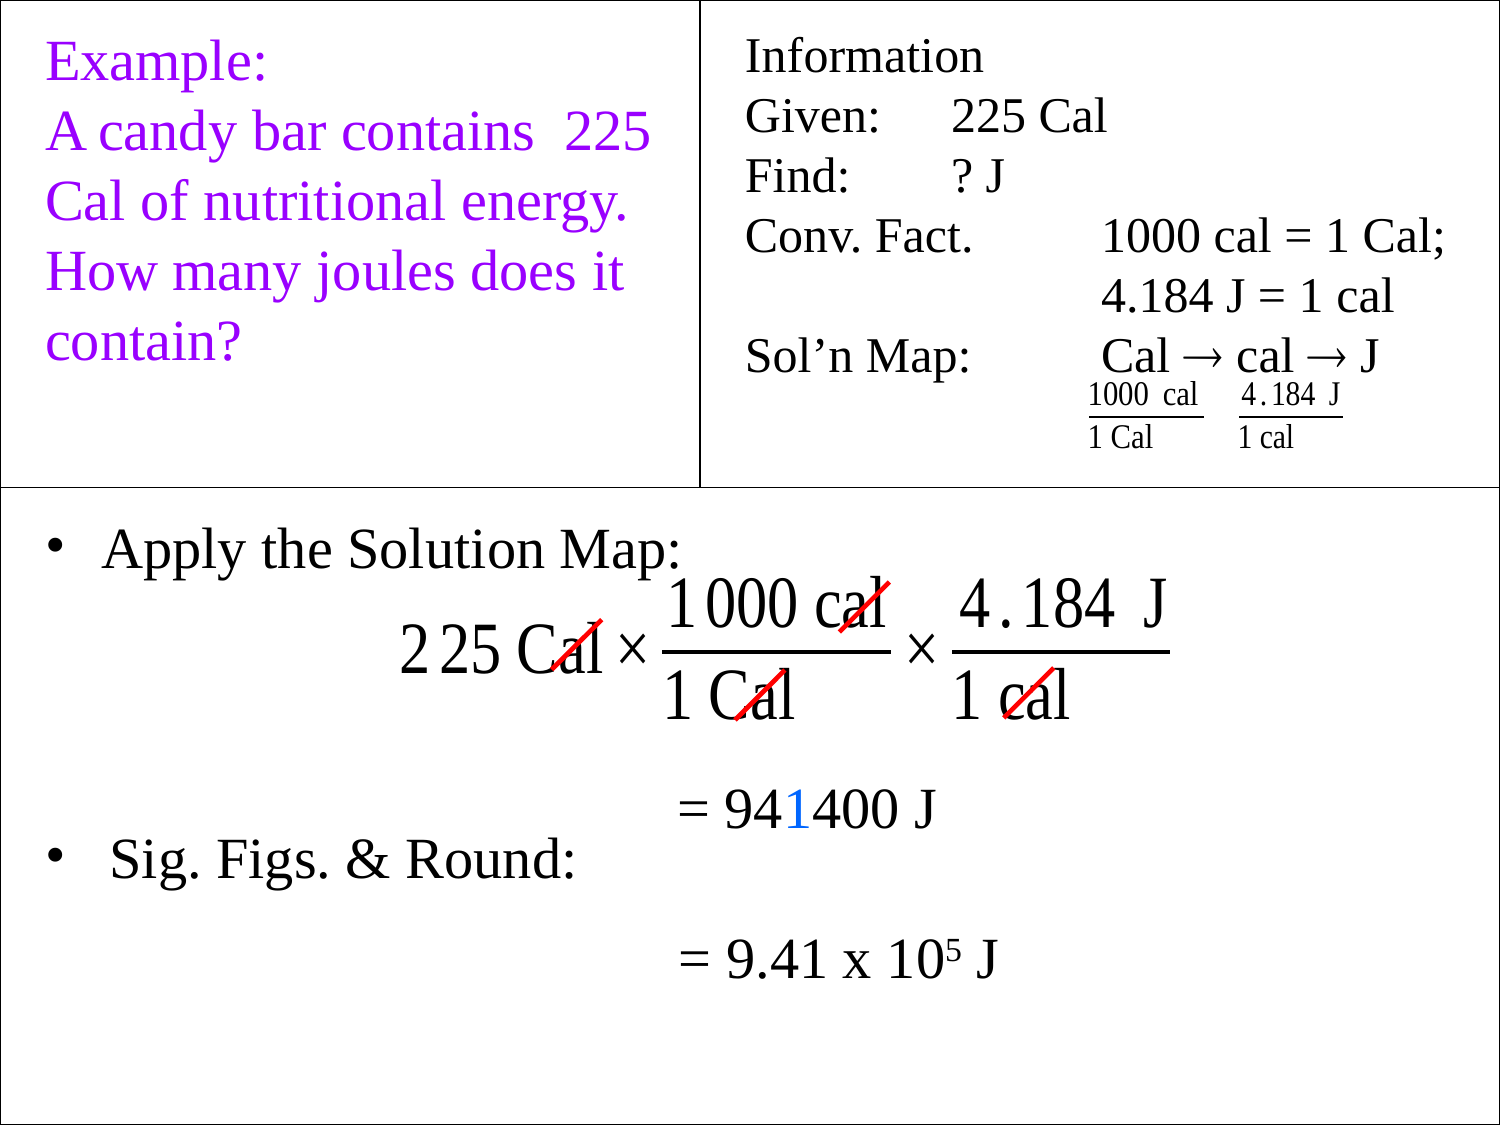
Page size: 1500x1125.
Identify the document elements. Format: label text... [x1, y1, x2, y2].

text_box = 9.41 x 105 J [664, 912, 1029, 998]
text_box Sig. Figs. & Round: [30, 812, 593, 898]
text_box Apply the Solution Map: [0, 488, 1500, 1125]
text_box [839, 581, 1054, 719]
text_box Information Given: 225 Cal Find: ? J Conv. Fact. 1000 cal = 1 Cal; 4.184 J = 1 cal Sol’n Map: Cal  cal  J [700, 0, 1500, 488]
text_box Example: A candy bar contains 225 Cal of nutritional energy. How many joules does it contain? [0, 0, 700, 488]
text_box = 941400 J [662, 762, 967, 848]
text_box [551, 619, 786, 721]
